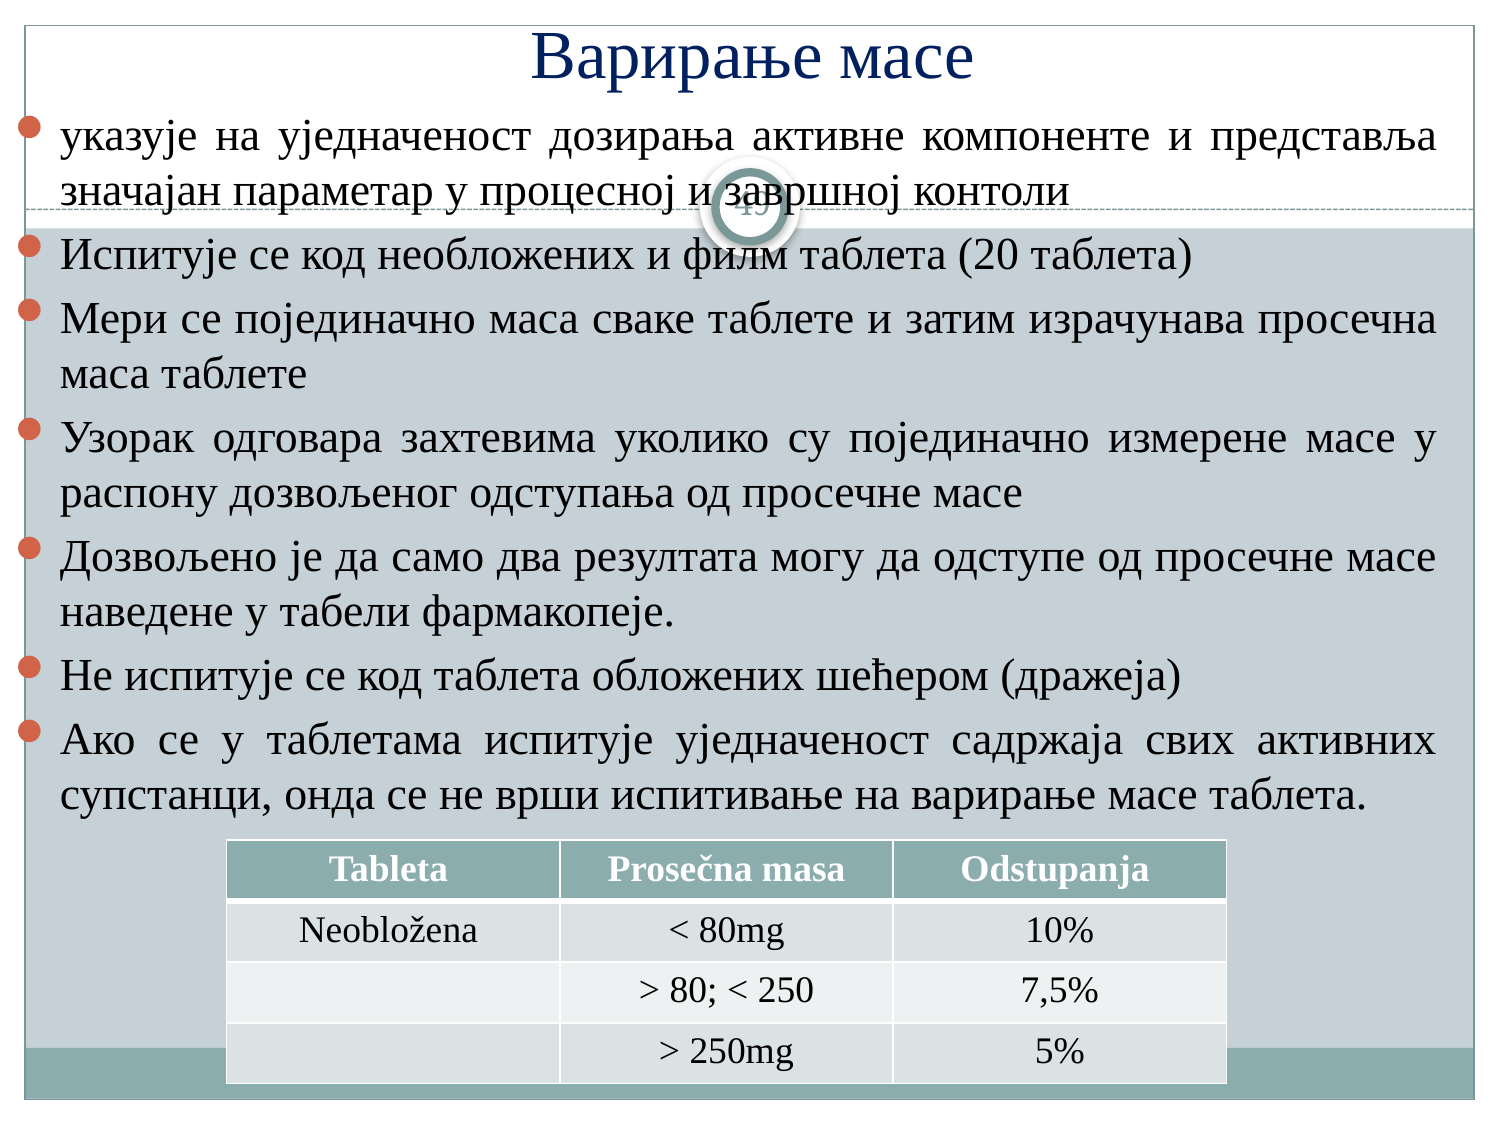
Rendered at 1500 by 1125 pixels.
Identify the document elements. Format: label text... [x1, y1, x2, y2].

list указује на уједначеност дозирања активне компоненте и представља значајан параметар у процесној и завршној контоли Испитује се код необложених и филм таблета (20 таблета) Мери се појединачно маса сваке таблете и затим израчунава просечна маса таблете Узорак одговара захтевима уколико су појединачно измерене масе у распону дозвољеног одступања од просечне масе Дозвољено је да само два резултата могу да одступе од просечне масе наведене у табели фармакопеје. Не испитује се код таблета обложених шећером (дражеја) Ако се у таблетама испитује уједначеност садржаја свих активних супстанци, онда се не врши испитивање на варирање масе таблета. [0, 97, 1453, 965]
table_cell 7,5% [894, 963, 1226, 1022]
table_cell > 80; < 250 [561, 963, 892, 1022]
table_header Odstupanja [894, 841, 1226, 898]
table_cell 5% [894, 1024, 1226, 1083]
table_cell > 250mg [561, 1024, 892, 1083]
table_cell [227, 1024, 559, 1083]
table_cell [227, 963, 559, 1022]
table_cell 10% [894, 904, 1226, 961]
table_cell Neobložena [227, 904, 559, 961]
title Варирање масе [52, 0, 1453, 97]
table_header Prosečna masa [561, 841, 892, 898]
table_header Tableta [227, 841, 559, 898]
table_cell < 80mg [561, 904, 892, 961]
